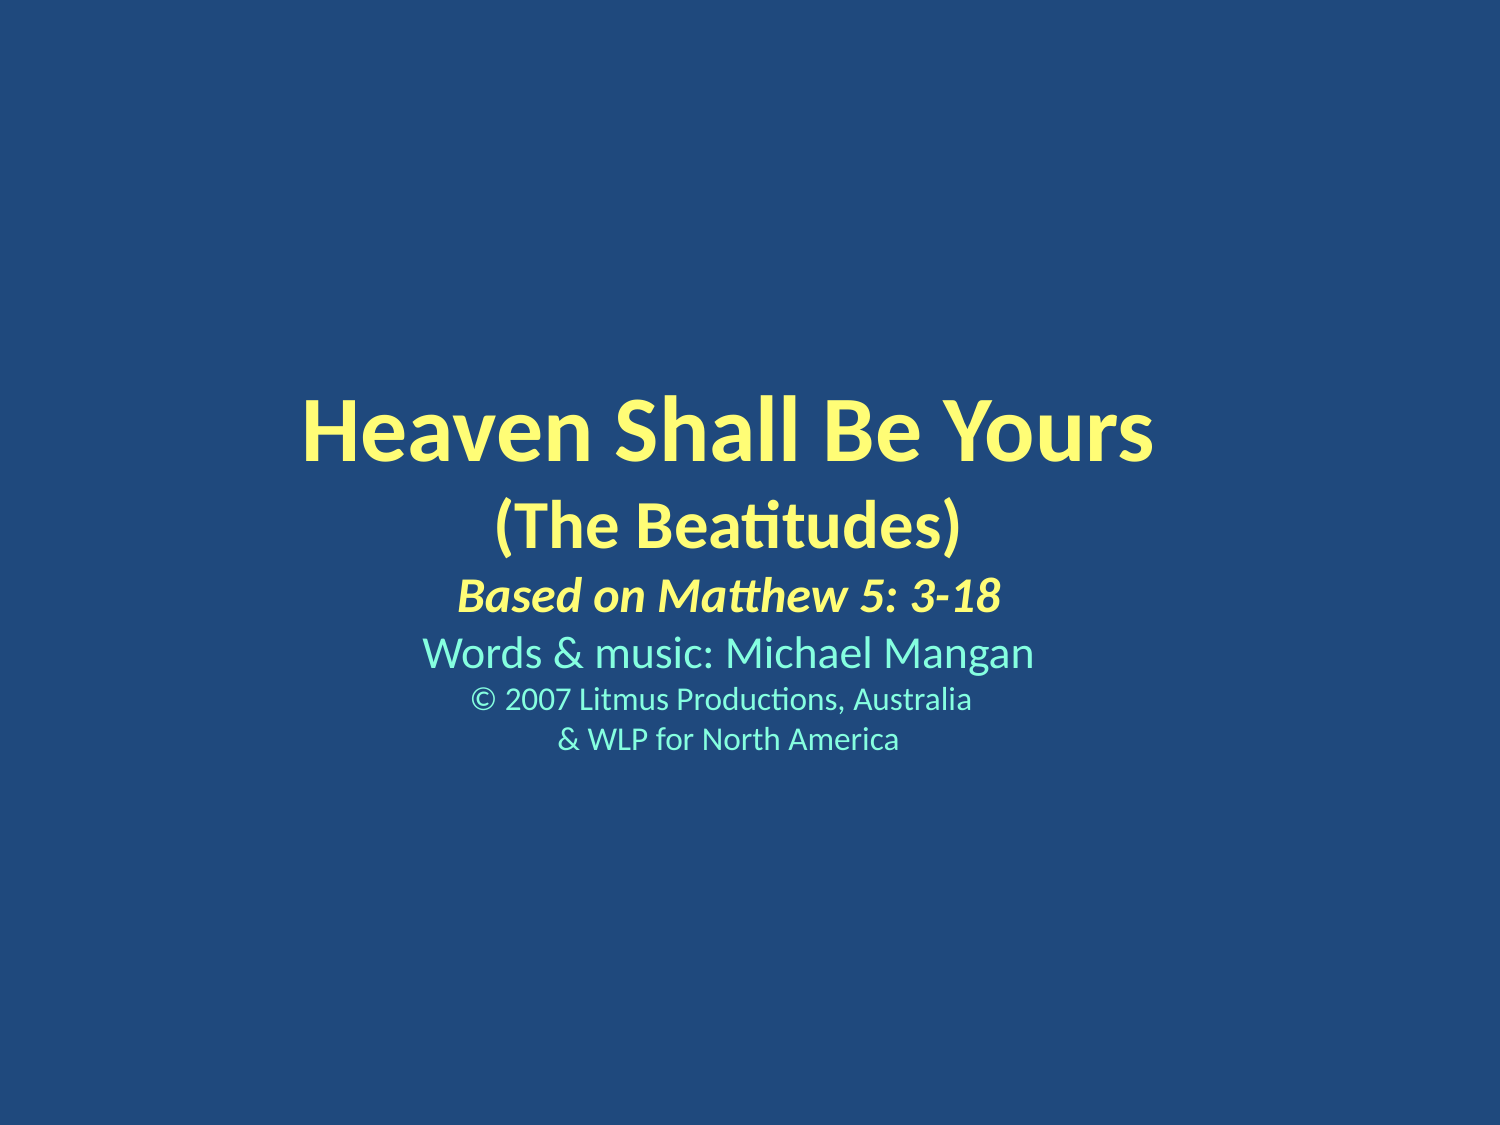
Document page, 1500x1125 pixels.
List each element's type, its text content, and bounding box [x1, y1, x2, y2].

text_box Heaven Shall Be Yours (The Beatitudes) Based on Matthew 5: 3-18 Words & music: Michael Mangan © 2007 Litmus Productions, Australia & WLP for North America [41, 403, 1417, 722]
